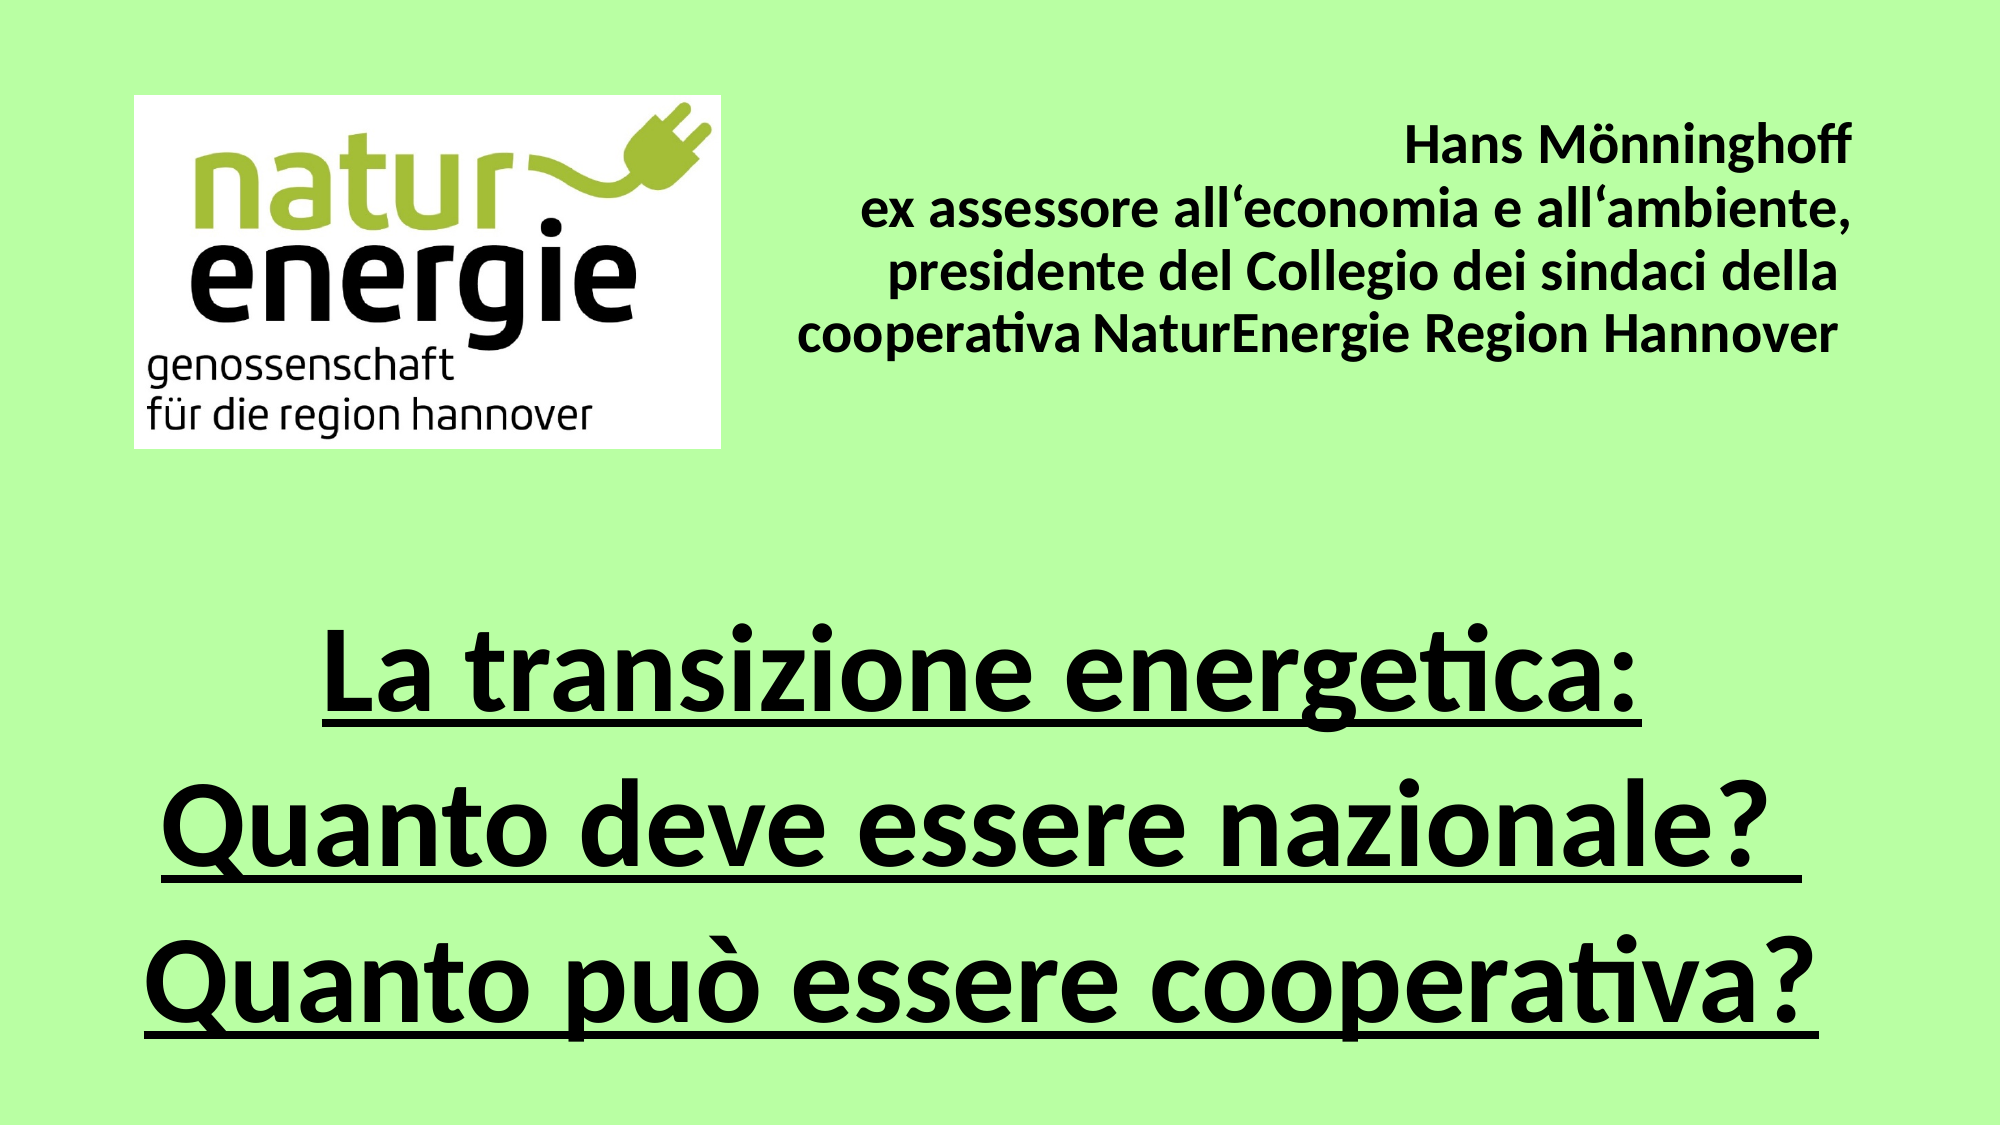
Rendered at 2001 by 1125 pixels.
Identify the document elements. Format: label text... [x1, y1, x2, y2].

picture [134, 95, 721, 449]
text_box La transizione energetica: Quanto deve essere nazionale? Quanto può essere cooperativa? [119, 595, 1844, 1059]
text_box Hans Mönninghoff ex assessore all‘economia e all‘ambiente, presidente del Collegio dei sindaci della cooperativa NaturEnergie Region Hannover [720, 62, 1868, 417]
